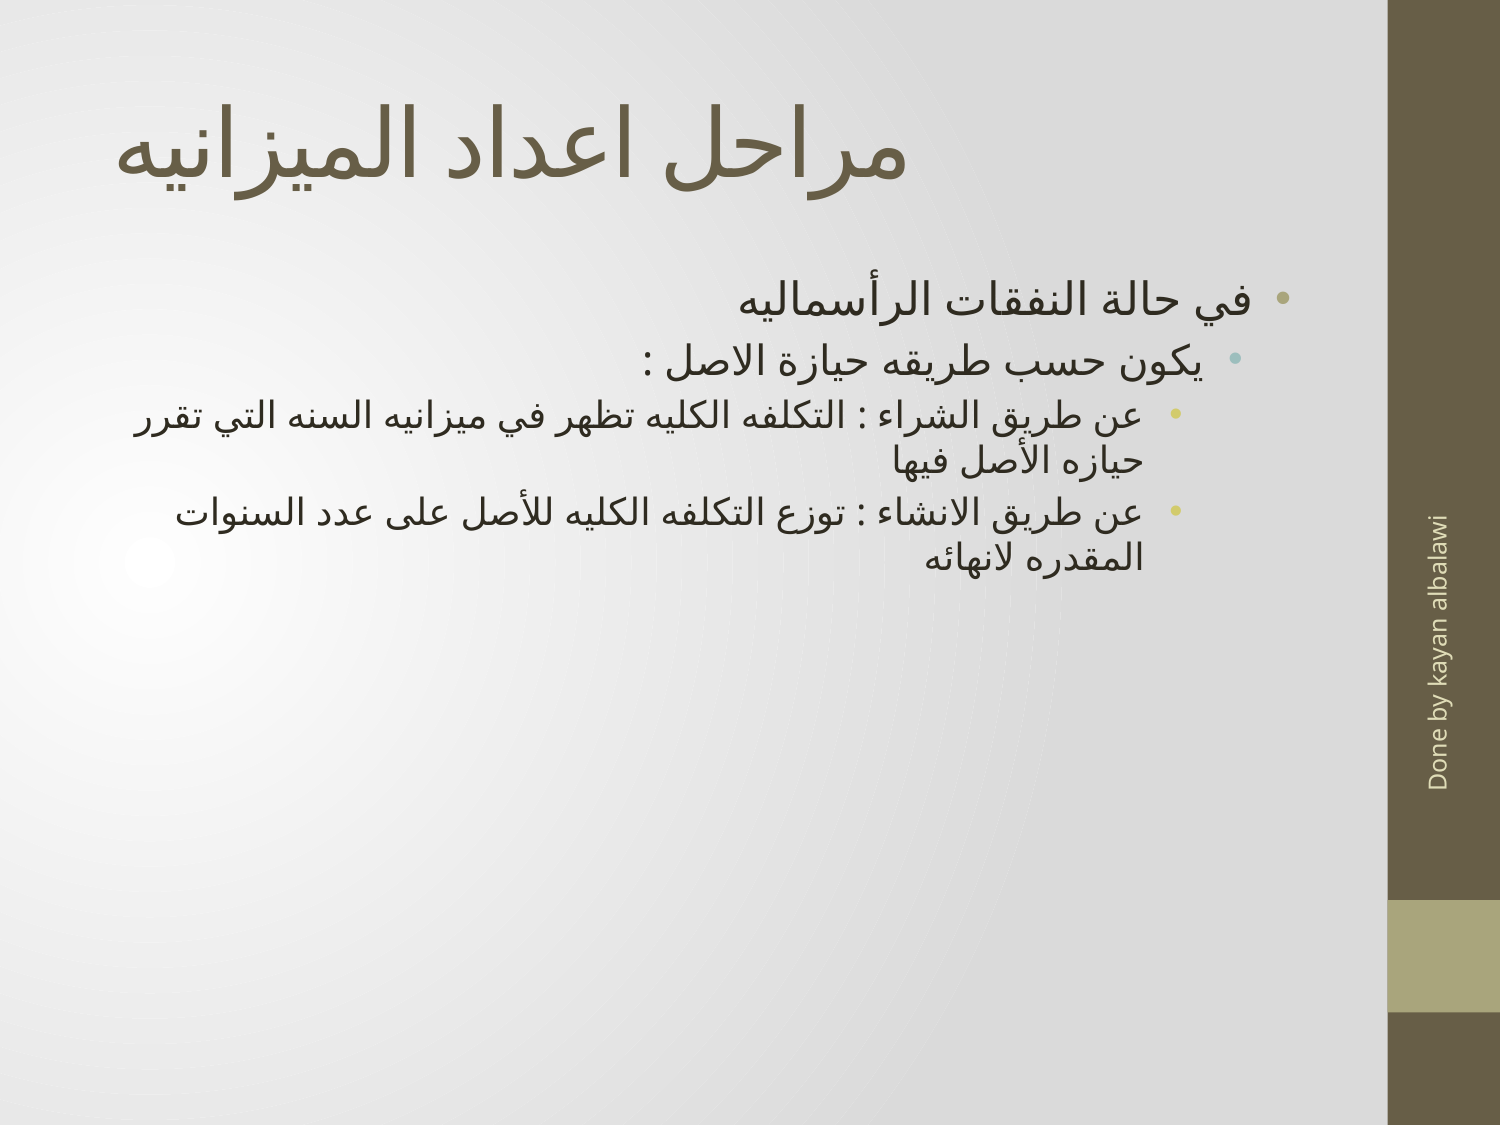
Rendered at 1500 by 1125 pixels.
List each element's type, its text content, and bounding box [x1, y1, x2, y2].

footer Done by kayan albalawi [1408, 500, 1469, 889]
title مراحل اعداد الميزانيه [75, 45, 1325, 233]
list في حالة النفقات الرأسماليه يكون حسب طريقه حيازة الاصل : عن طريق الشراء : التكلفه الكليه تظهر في ميزانيه السنه التي تقرر حيازه الأصل فيها عن طريق الانشاء : توزع التكلفه الكليه للأصل على عدد السنوات المقدره لانهائه [75, 262, 1325, 1050]
